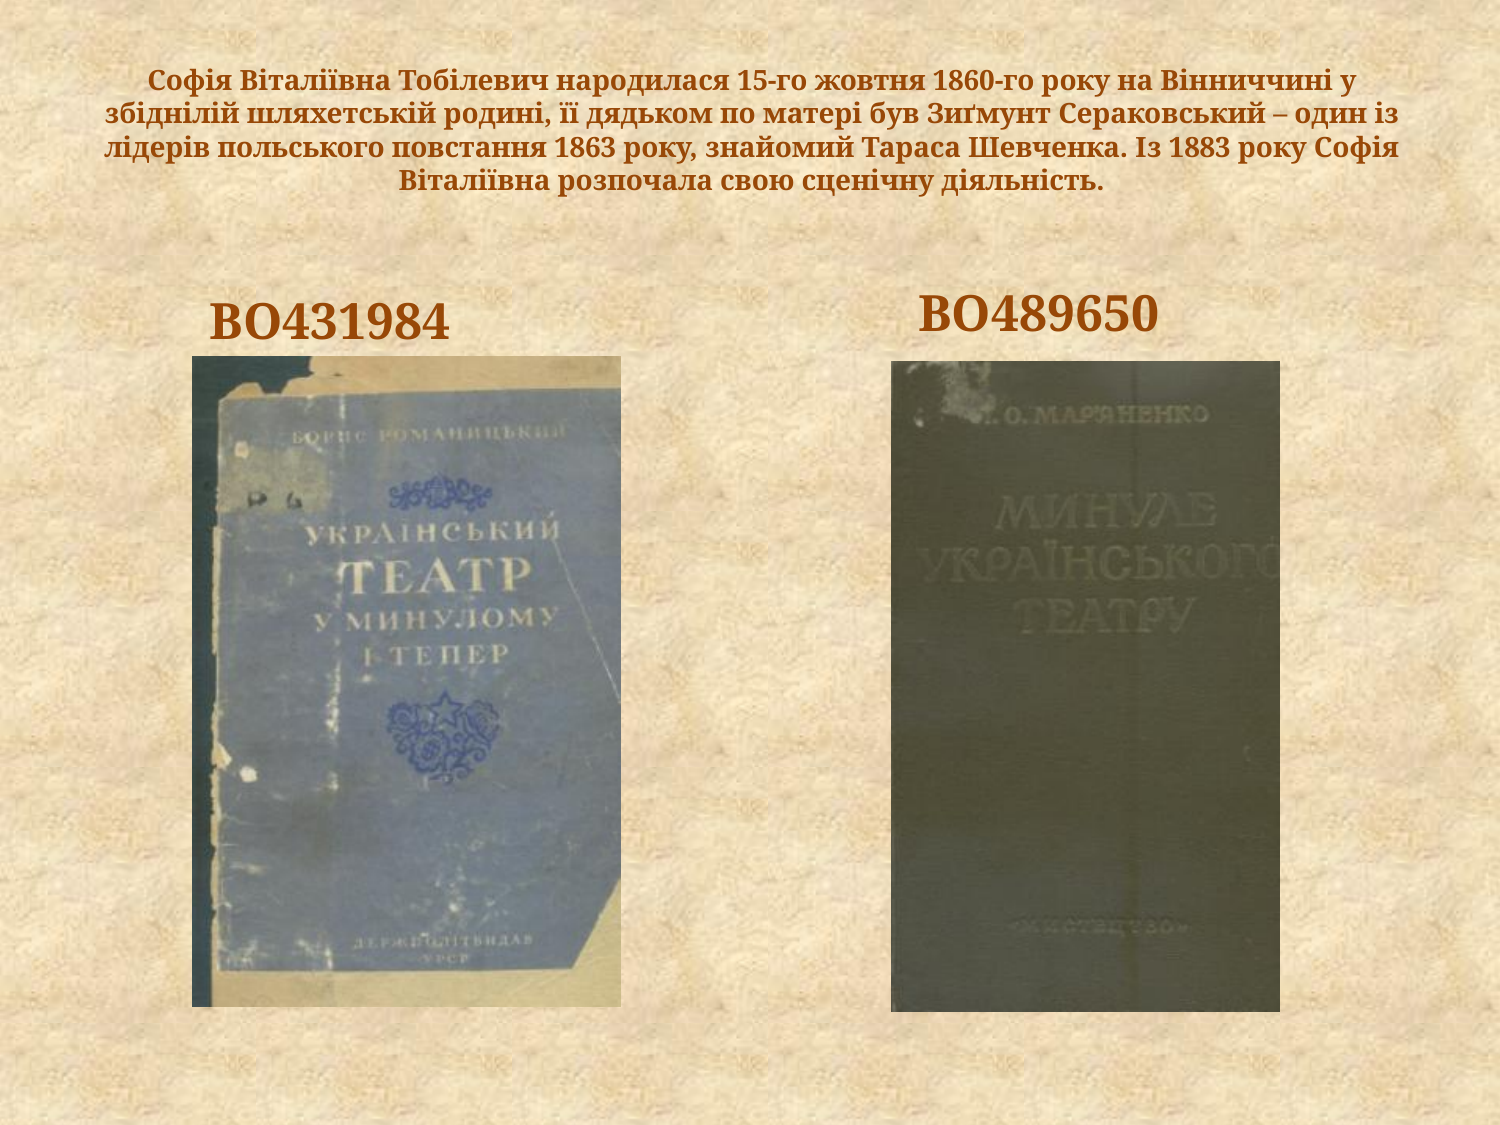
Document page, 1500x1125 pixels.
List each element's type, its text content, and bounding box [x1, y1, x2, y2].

picture [0, 0, 1500, 1125]
title Софія Віталіївна Тобілевич народилася 15-го жовтня 1860-го року на Вінниччині у збіднілій шляхетській родині, її дядьком по матері був Зиґмунт Сераковський – один із лідерів польського повстання 1863 року, знайомий Тараса Шевченка. Із 1883 року Софія Віталіївна розпочала свою сценічну діяльність. [76, 54, 1427, 243]
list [891, 361, 1280, 1012]
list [192, 356, 622, 1007]
list ВО489650 [903, 243, 1425, 349]
list ВО431984 [194, 251, 738, 357]
